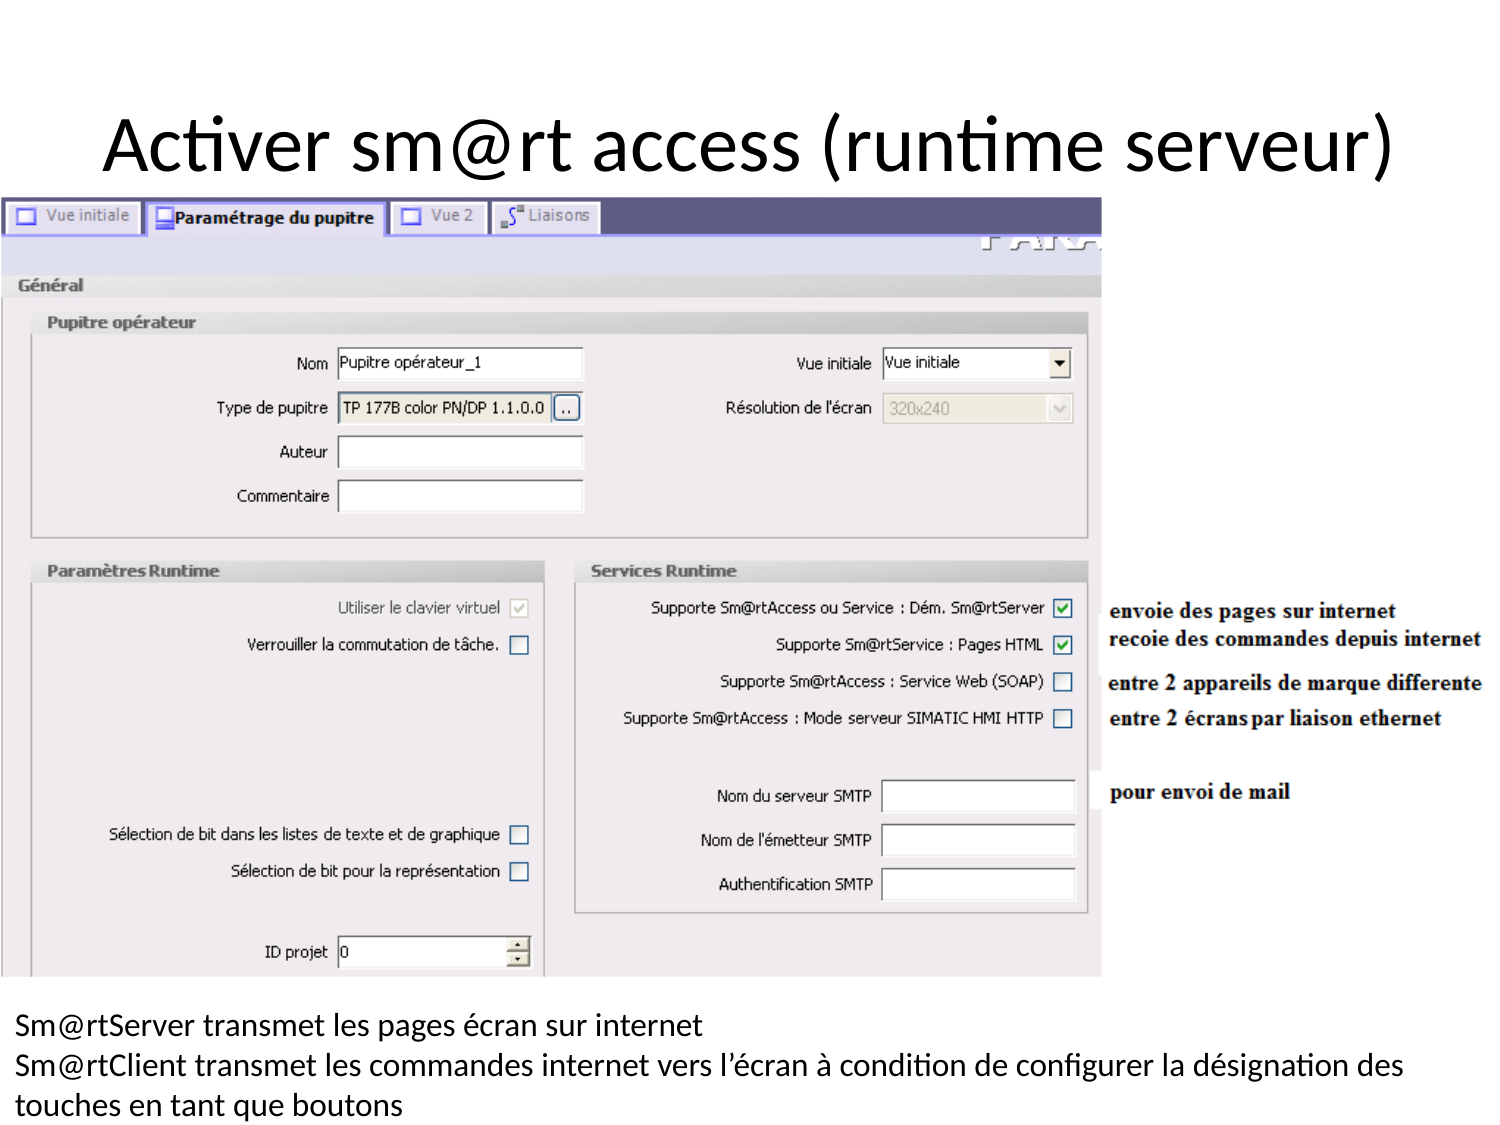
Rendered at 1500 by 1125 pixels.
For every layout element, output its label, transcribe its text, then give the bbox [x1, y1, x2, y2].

title Activer sm@rt access (runtime serveur) [0, 45, 1500, 195]
text_box Sm@rtServer transmet les pages écran sur internet Sm@rtClient transmet les commandes internet vers l’écran à condition de configurer la désignation des touches en tant que boutons [0, 996, 1500, 1125]
picture [0, 195, 1500, 980]
